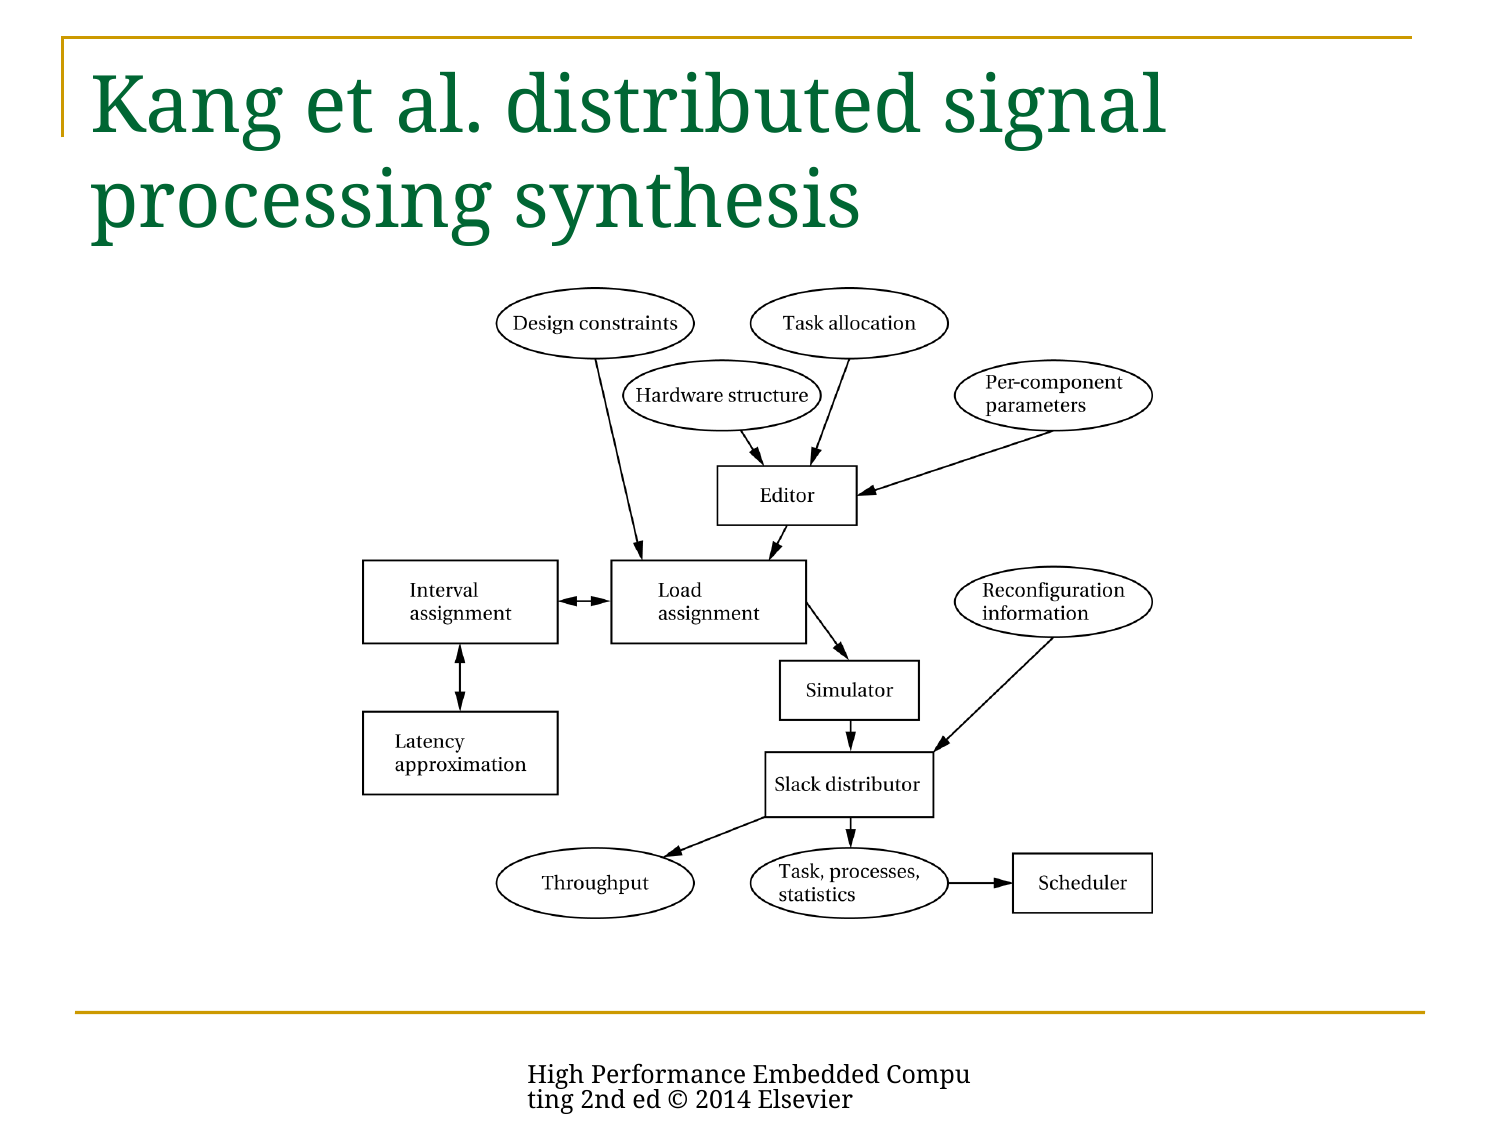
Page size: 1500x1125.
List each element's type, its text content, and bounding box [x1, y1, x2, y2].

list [362, 287, 1153, 920]
footer High Performance Embedded Computing 2nd ed © 2014 Elsevier [512, 1025, 988, 1100]
title Kang et al. distributed signal processing synthesis [75, 45, 1425, 233]
